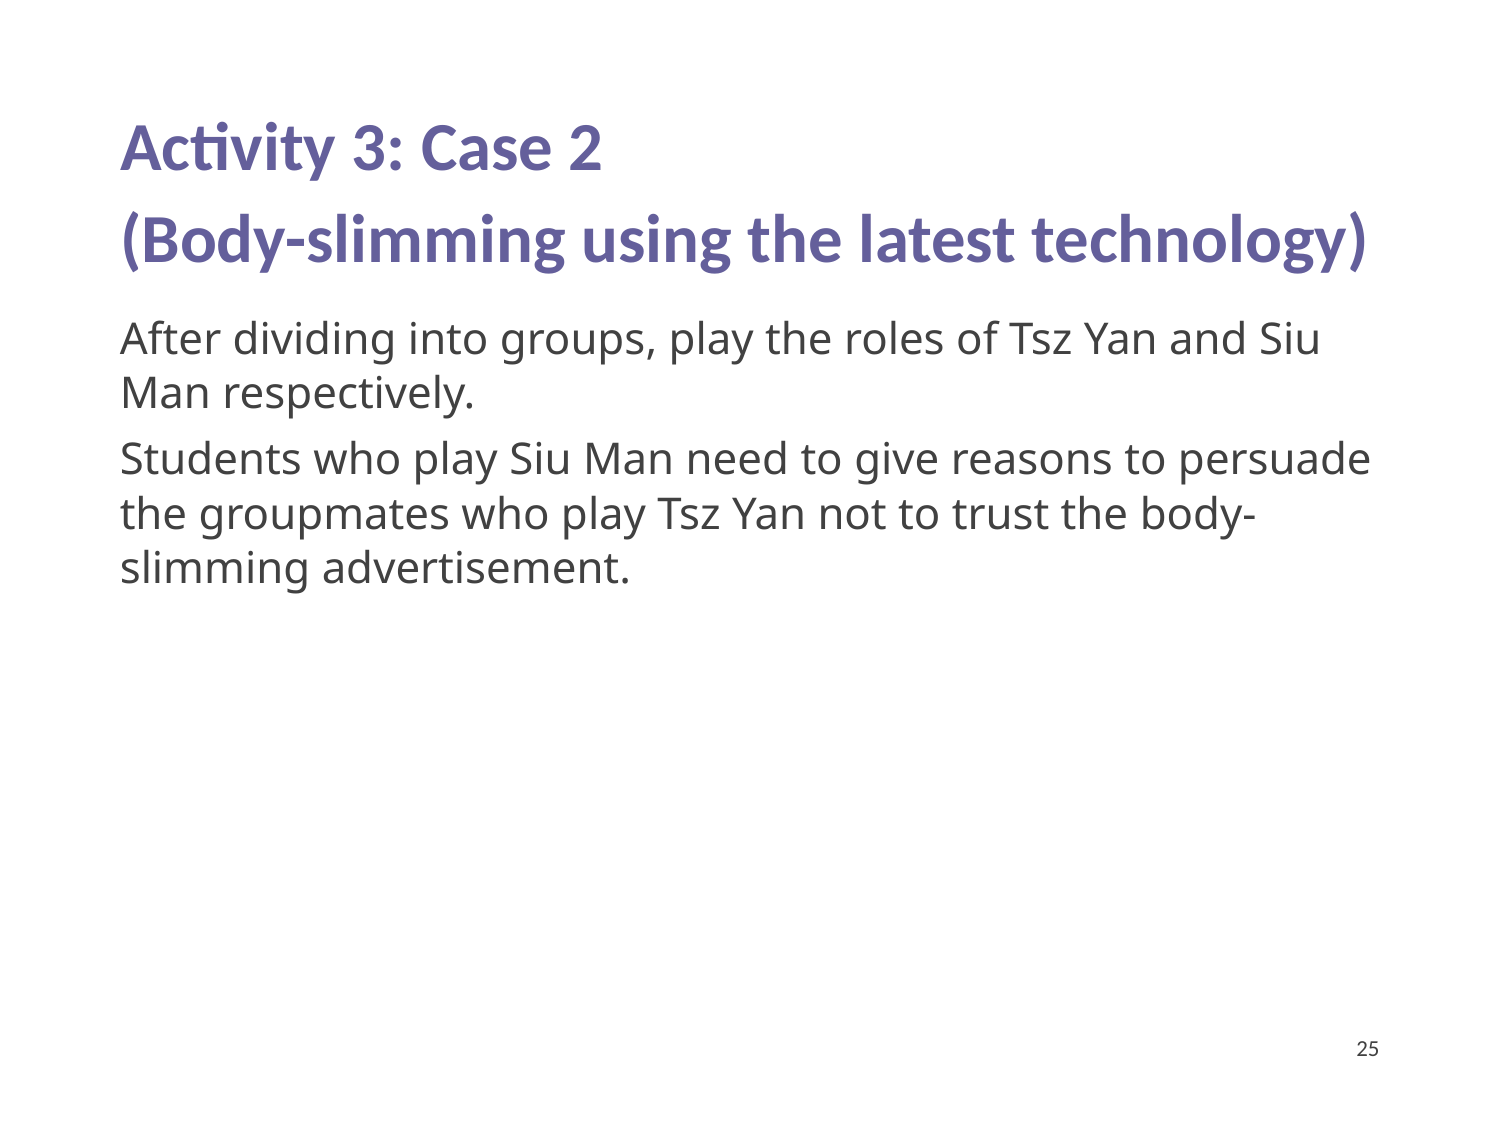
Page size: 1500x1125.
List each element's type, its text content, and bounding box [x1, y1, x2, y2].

slide_number 25 [1353, 1035, 1381, 1062]
list After dividing into groups, play the roles of Tsz Yan and Siu Man respectively. Students who play Siu Man need to give reasons to persuade the groupmates who play Tsz Yan not to trust the body-slimming advertisement. [119, 308, 1381, 903]
list Activity 3: Case 2 (Body-slimming using the latest technology) [119, 113, 1381, 296]
